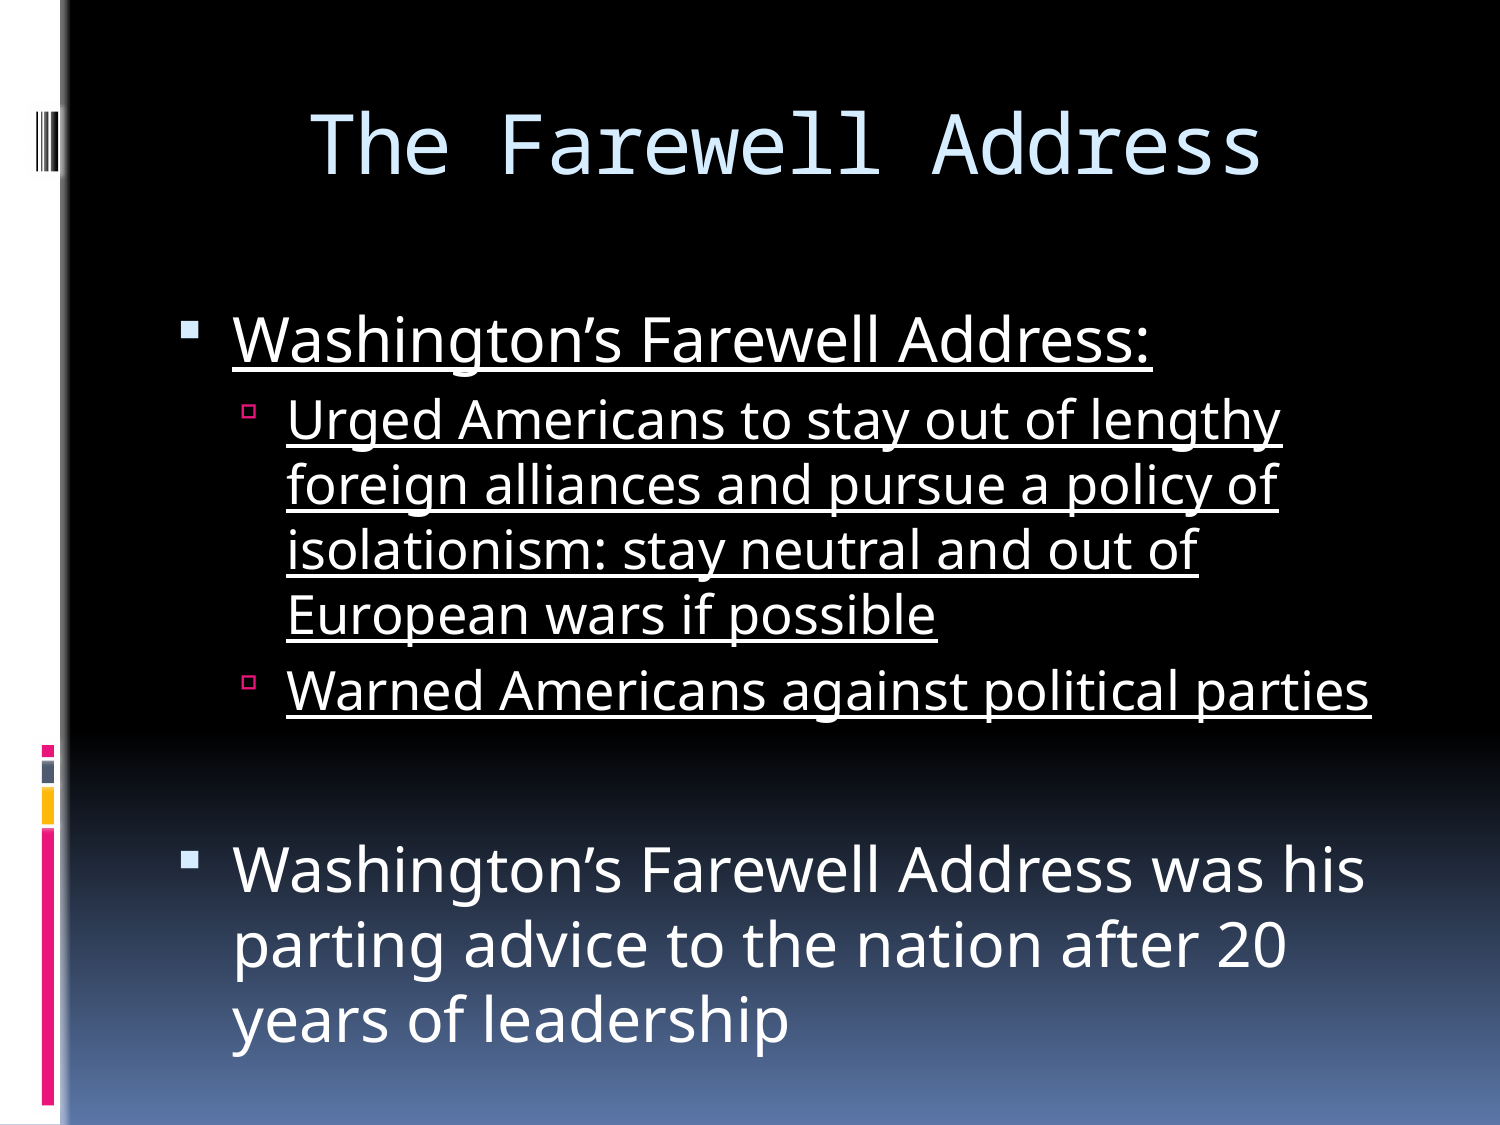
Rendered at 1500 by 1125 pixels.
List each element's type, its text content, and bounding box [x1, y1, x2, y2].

list Washington’s Farewell Address: Urged Americans to stay out of lengthy foreign alliances and pursue a policy of isolationism: stay neutral and out of European wars if possible Warned Americans against political parties Washington’s Farewell Address was his parting advice to the nation after 20 years of leadership [150, 292, 1425, 1043]
title The Farewell Address [150, 83, 1425, 234]
